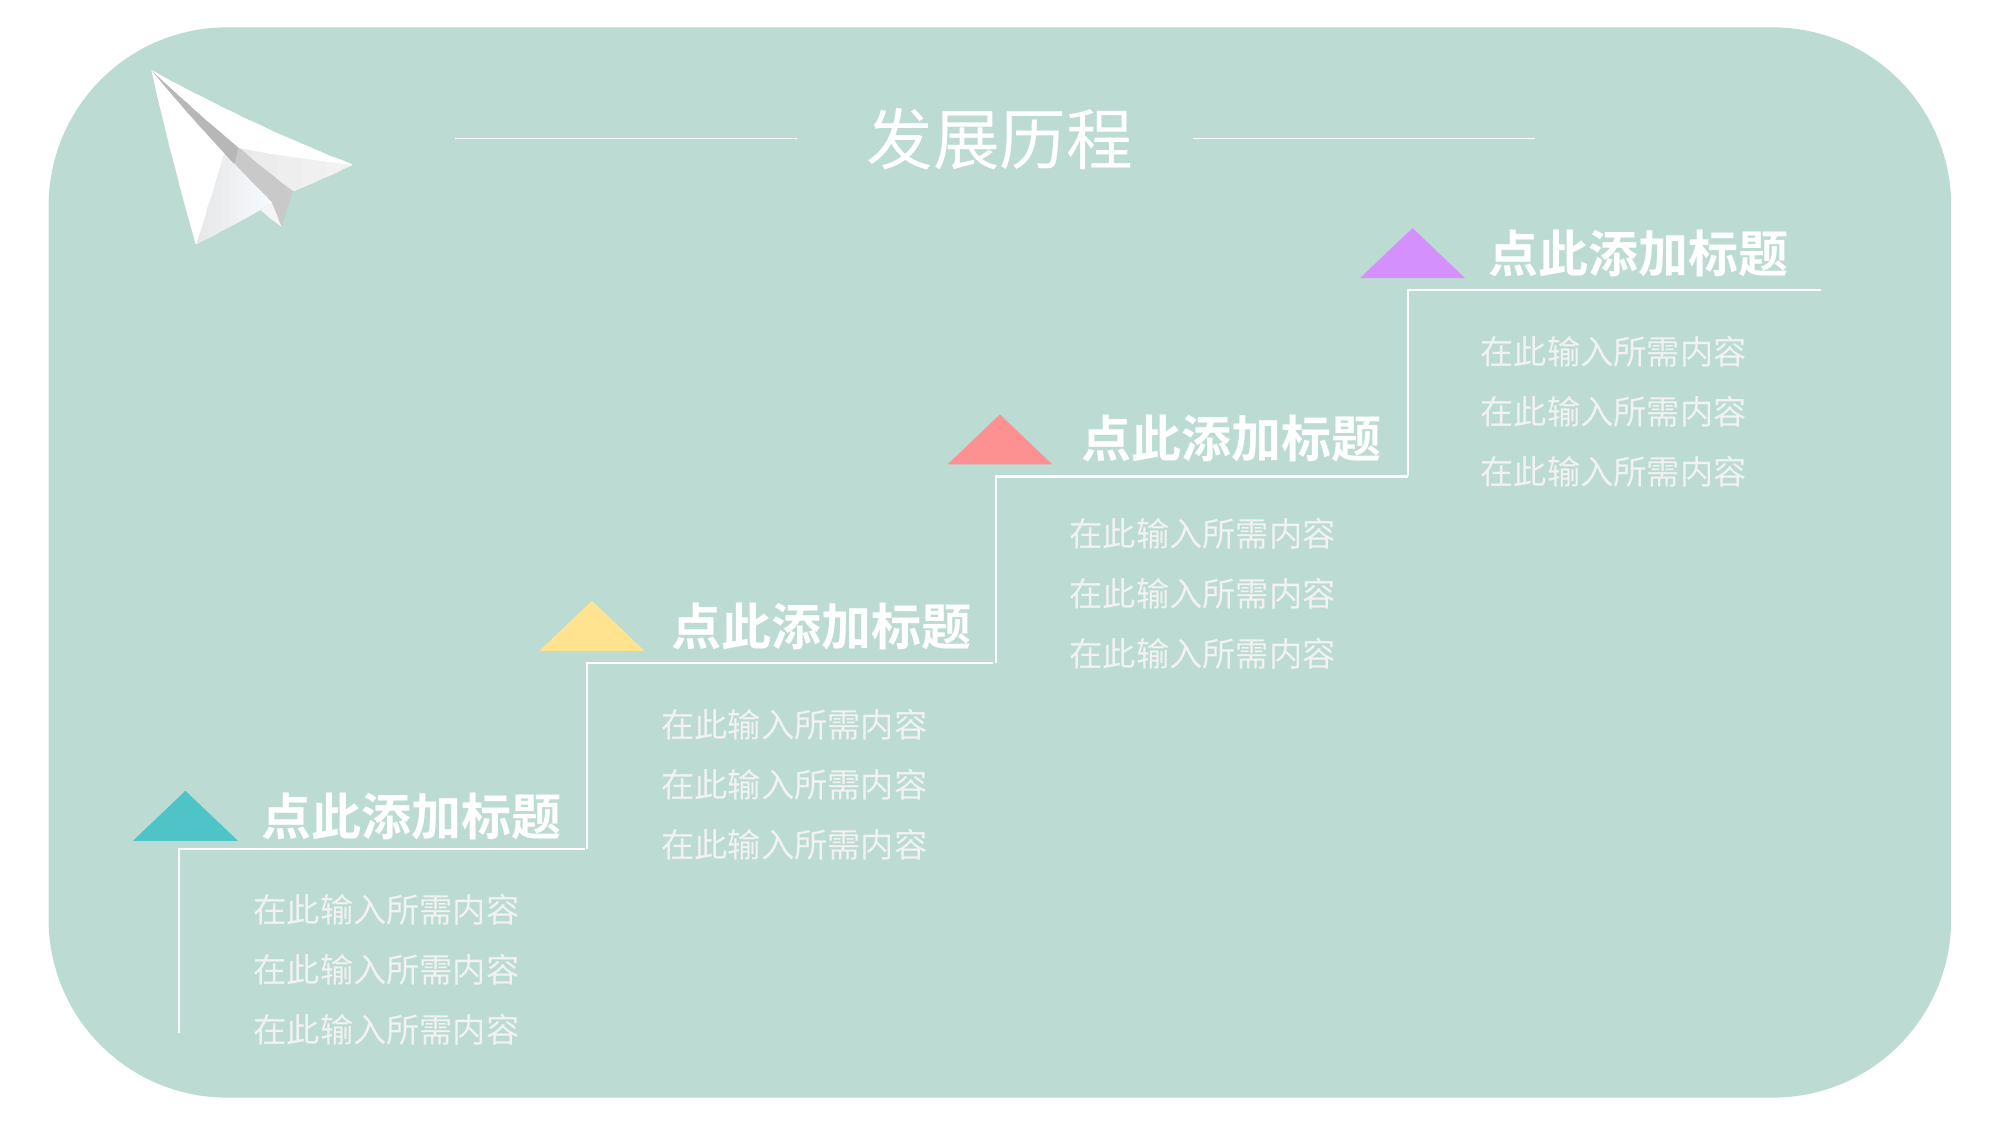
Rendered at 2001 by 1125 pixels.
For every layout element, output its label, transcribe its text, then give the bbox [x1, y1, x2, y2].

text_box 在此输入所需内容 在此输入所需内容 在此输入所需内容 [198, 1034, 576, 1124]
text_box [130, 795, 179, 842]
text_box [47, 26, 1953, 1099]
text_box [1357, 226, 1453, 280]
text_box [179, 290, 1821, 1034]
text_box 点此添加标题 [1453, 215, 1823, 290]
text_box 发展历程 [840, 90, 1160, 185]
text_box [151, 69, 353, 245]
